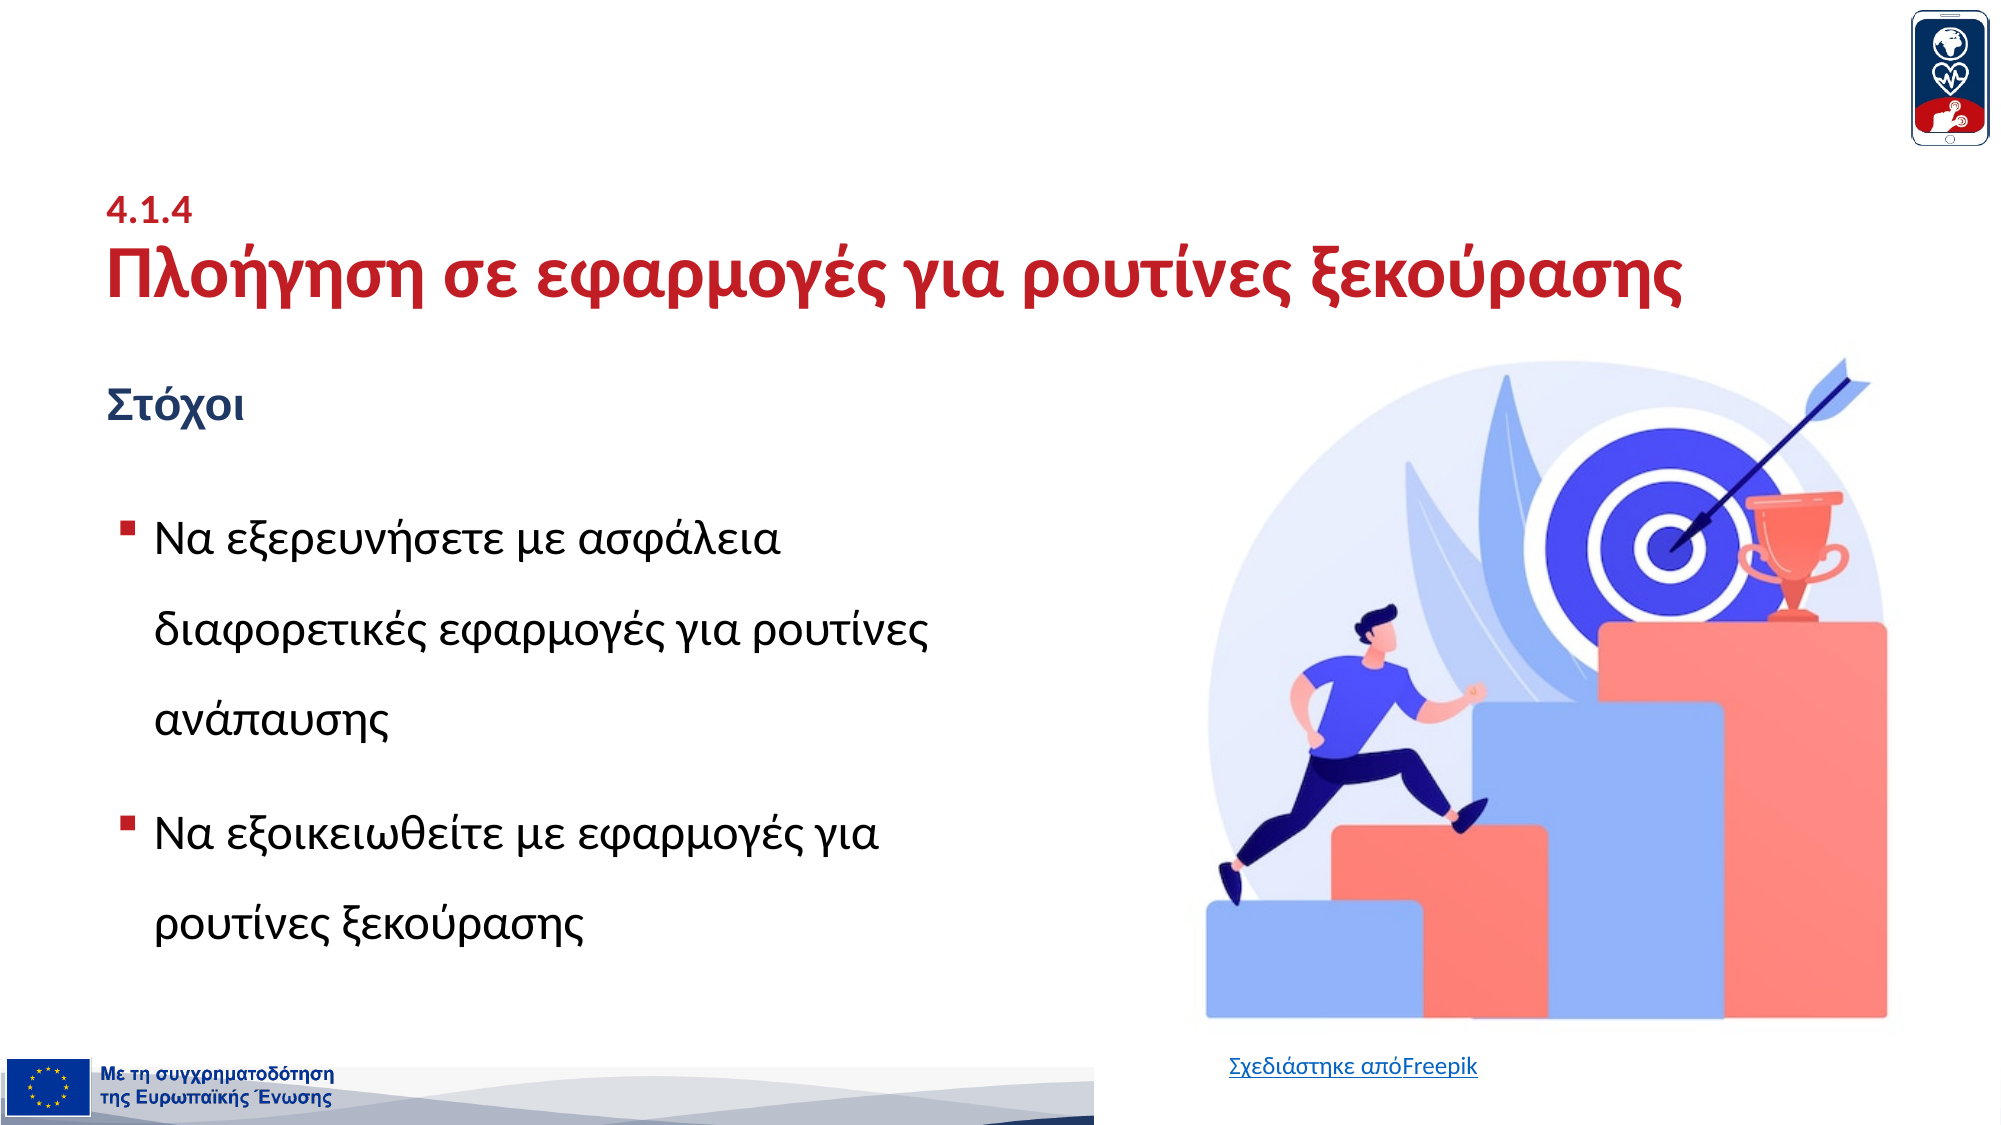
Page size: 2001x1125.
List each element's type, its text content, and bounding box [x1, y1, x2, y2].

picture [0, 250, 2001, 1125]
list Στόχοι [91, 354, 938, 437]
picture [1911, 10, 1990, 146]
list Να εξερευνήσετε με ασφάλεια διαφορετικές εφαρμογές για ρουτίνες ανάπαυσης Να εξοικειωθείτε με εφαρμογές για ρουτίνες ξεκούρασης [101, 467, 1076, 960]
title 4.1.4 Πλοήγηση σε εφαρμογές για ρουτίνες ξεκούρασης [91, 177, 1817, 324]
